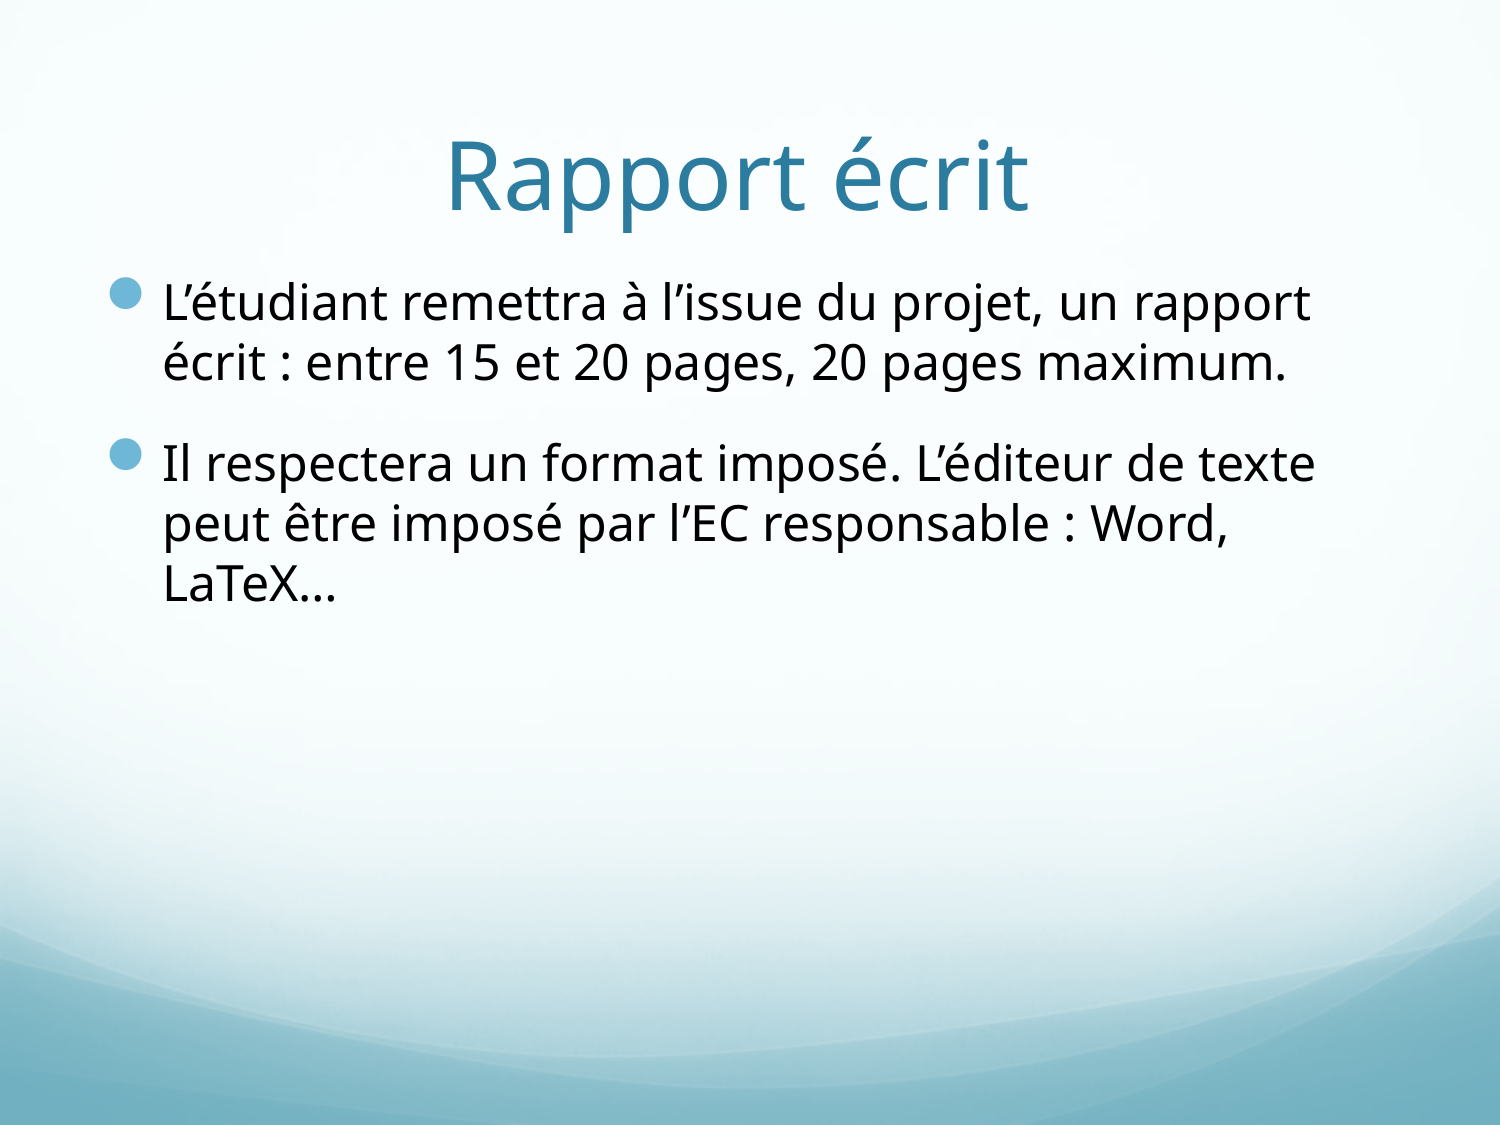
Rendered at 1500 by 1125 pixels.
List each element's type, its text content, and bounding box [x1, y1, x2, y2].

list L’étudiant remettra à l’issue du projet, un rapport écrit : entre 15 et 20 pages, 20 pages maximum. Il respectera un format imposé. L’éditeur de texte peut être imposé par l’EC responsable : Word, LaTeX… [90, 262, 1410, 975]
title Rapport écrit [90, 17, 1410, 237]
